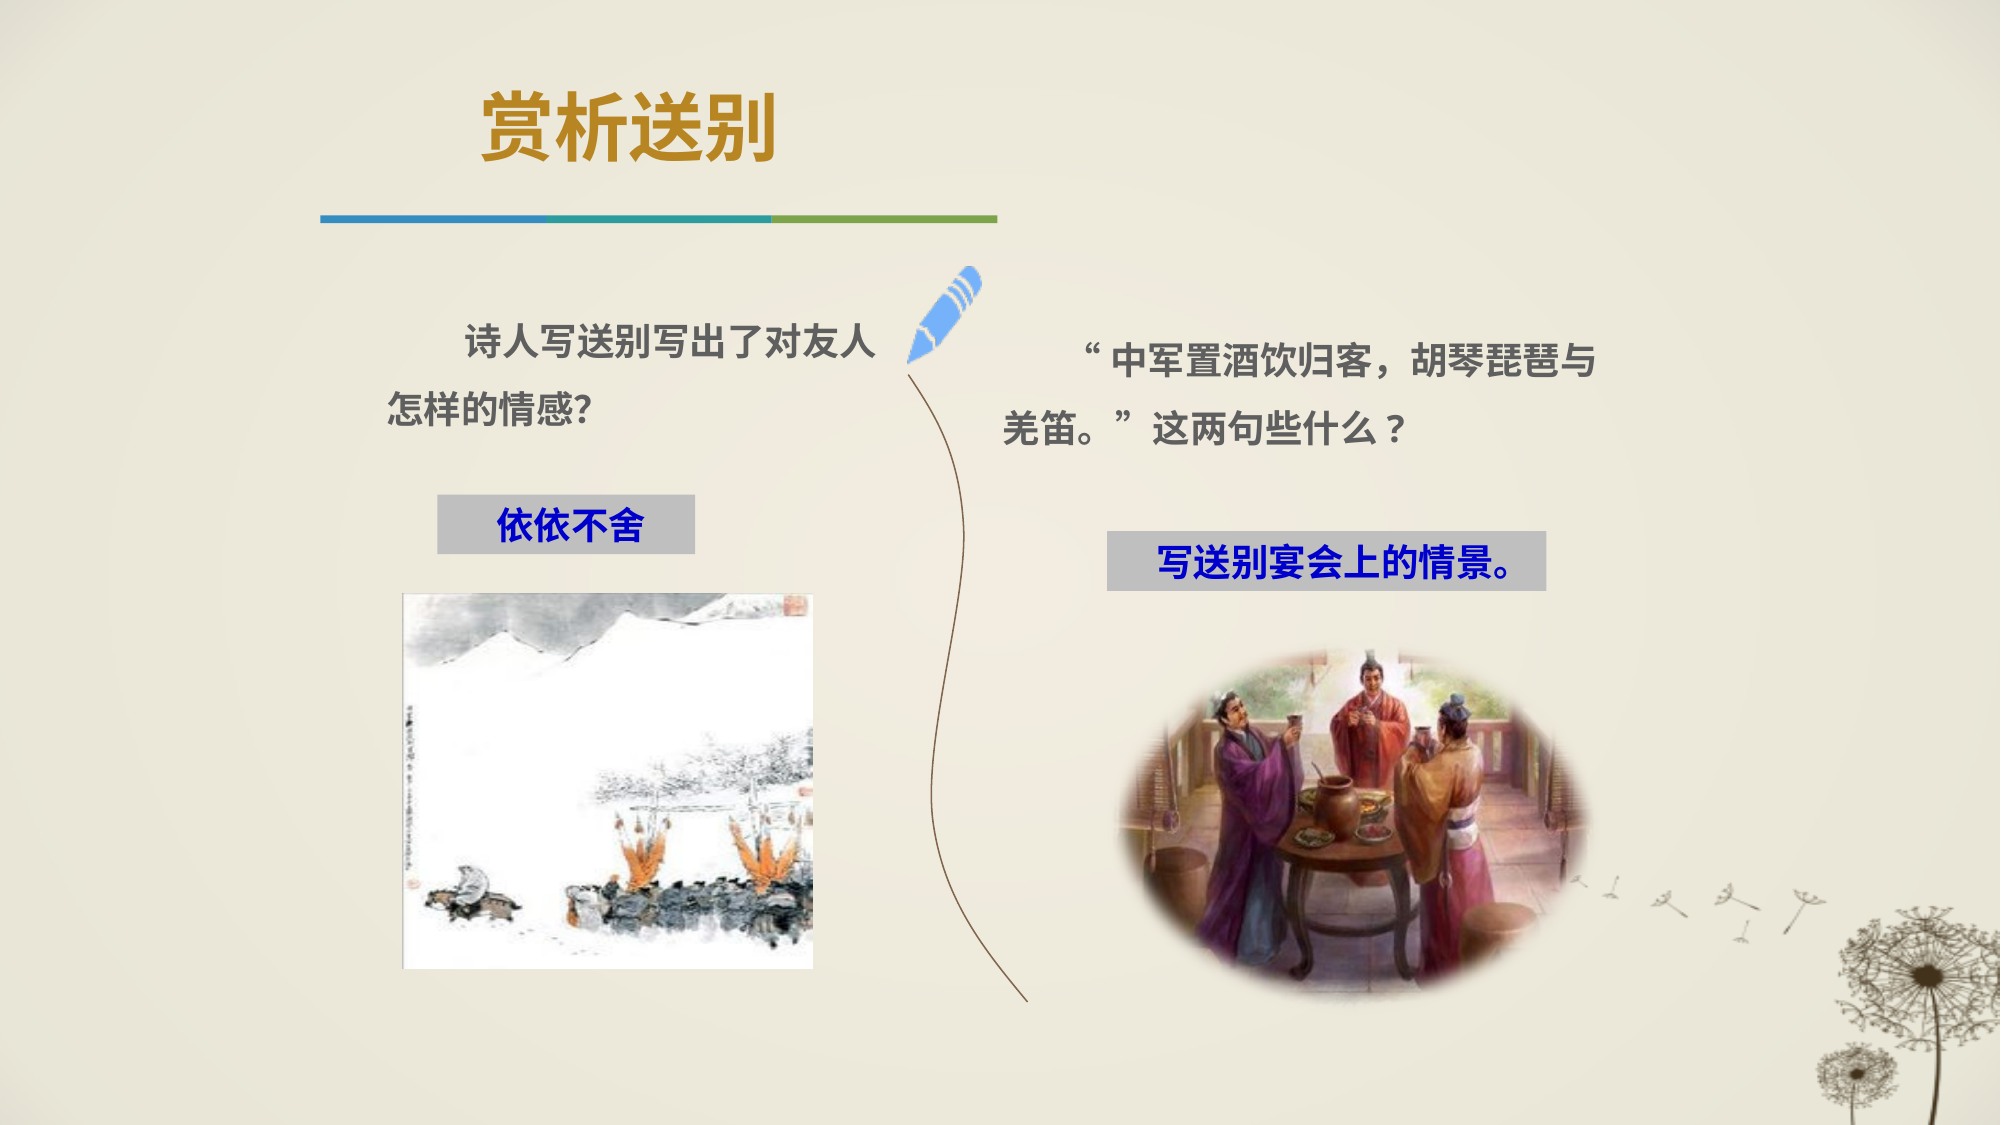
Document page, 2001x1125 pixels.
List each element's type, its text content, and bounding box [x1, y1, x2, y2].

text_box “中军置酒饮归客，胡琴琵琶与羌笛。”这两句些什么? [988, 307, 1622, 458]
text_box 诗人写送别写出了对友人怎样的情感？ [371, 288, 899, 439]
text_box 依依不舍 [437, 494, 696, 555]
text_box [320, 215, 546, 224]
text_box [772, 215, 998, 224]
text_box [907, 374, 1029, 1003]
text_box [546, 215, 772, 224]
text_box 赏析送别 [465, 73, 859, 178]
text_box 写送别宴会上的情景。 [1107, 531, 1547, 591]
picture [0, 0, 2000, 1125]
